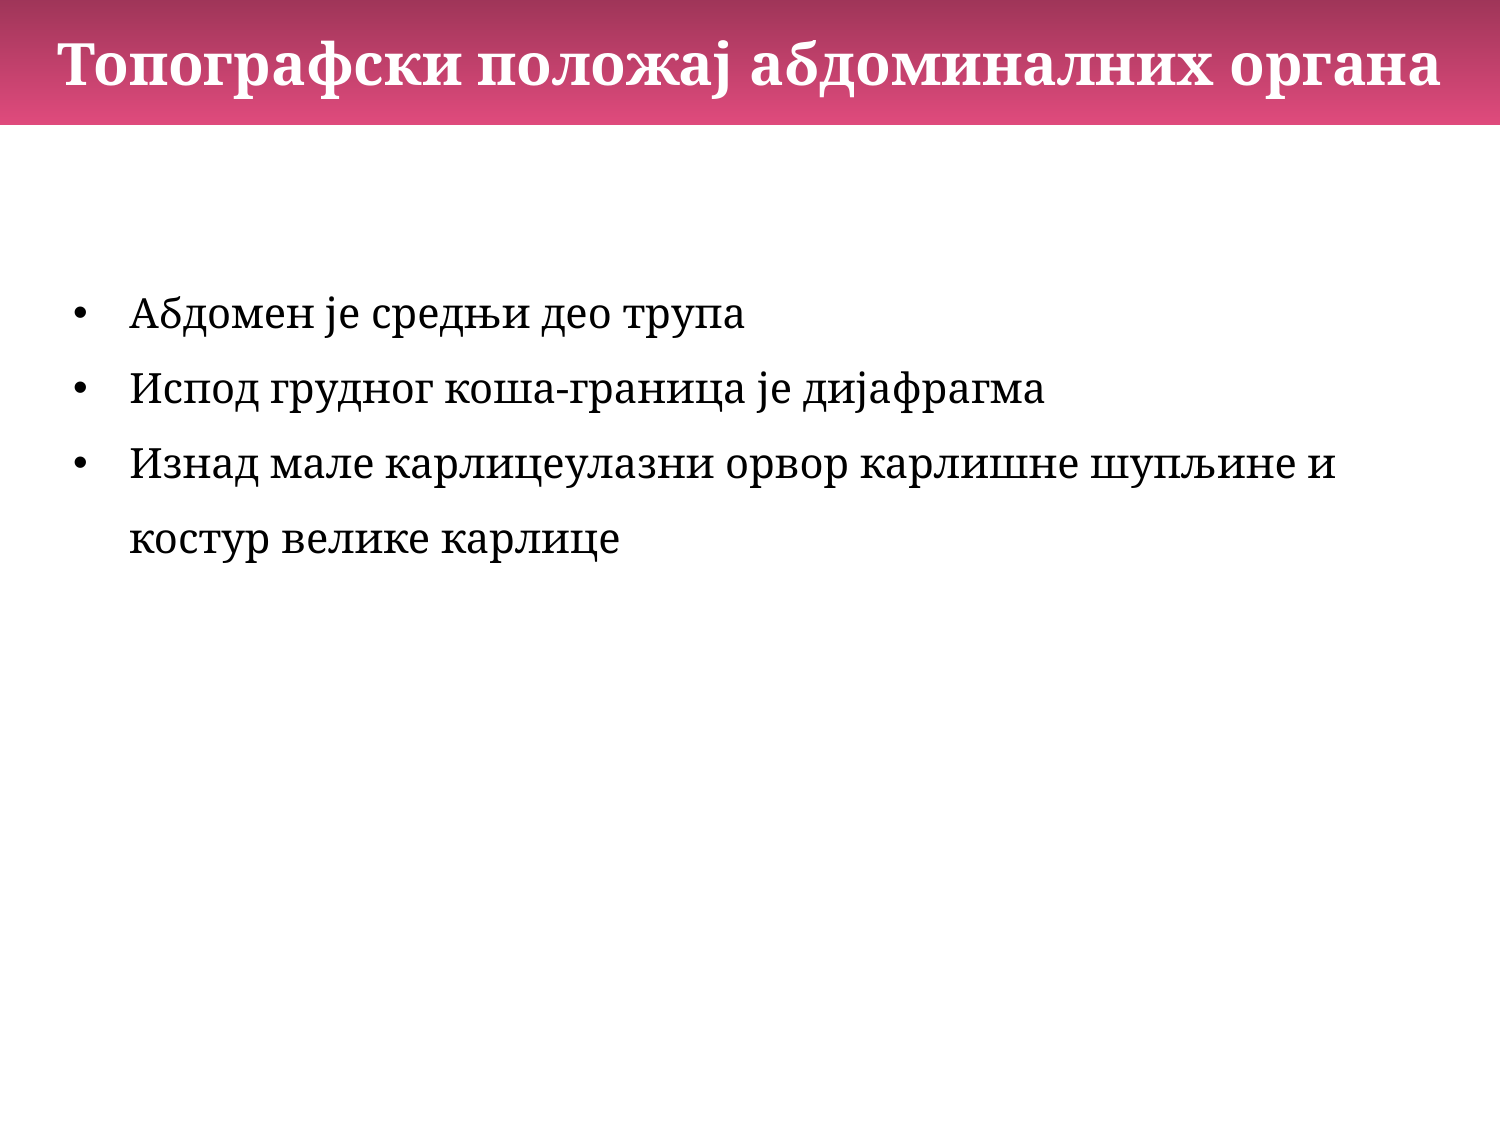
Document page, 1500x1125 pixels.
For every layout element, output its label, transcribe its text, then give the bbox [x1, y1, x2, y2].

text_box Абдомен је средњи део трупа Испод грудног коша-граница је дијафрагма Изнад мале карлицеулазни орвор карлишне шупљине и костур велике карлице [58, 184, 1496, 885]
text_box Топографски положај абдоминалних органа [0, 0, 1500, 125]
